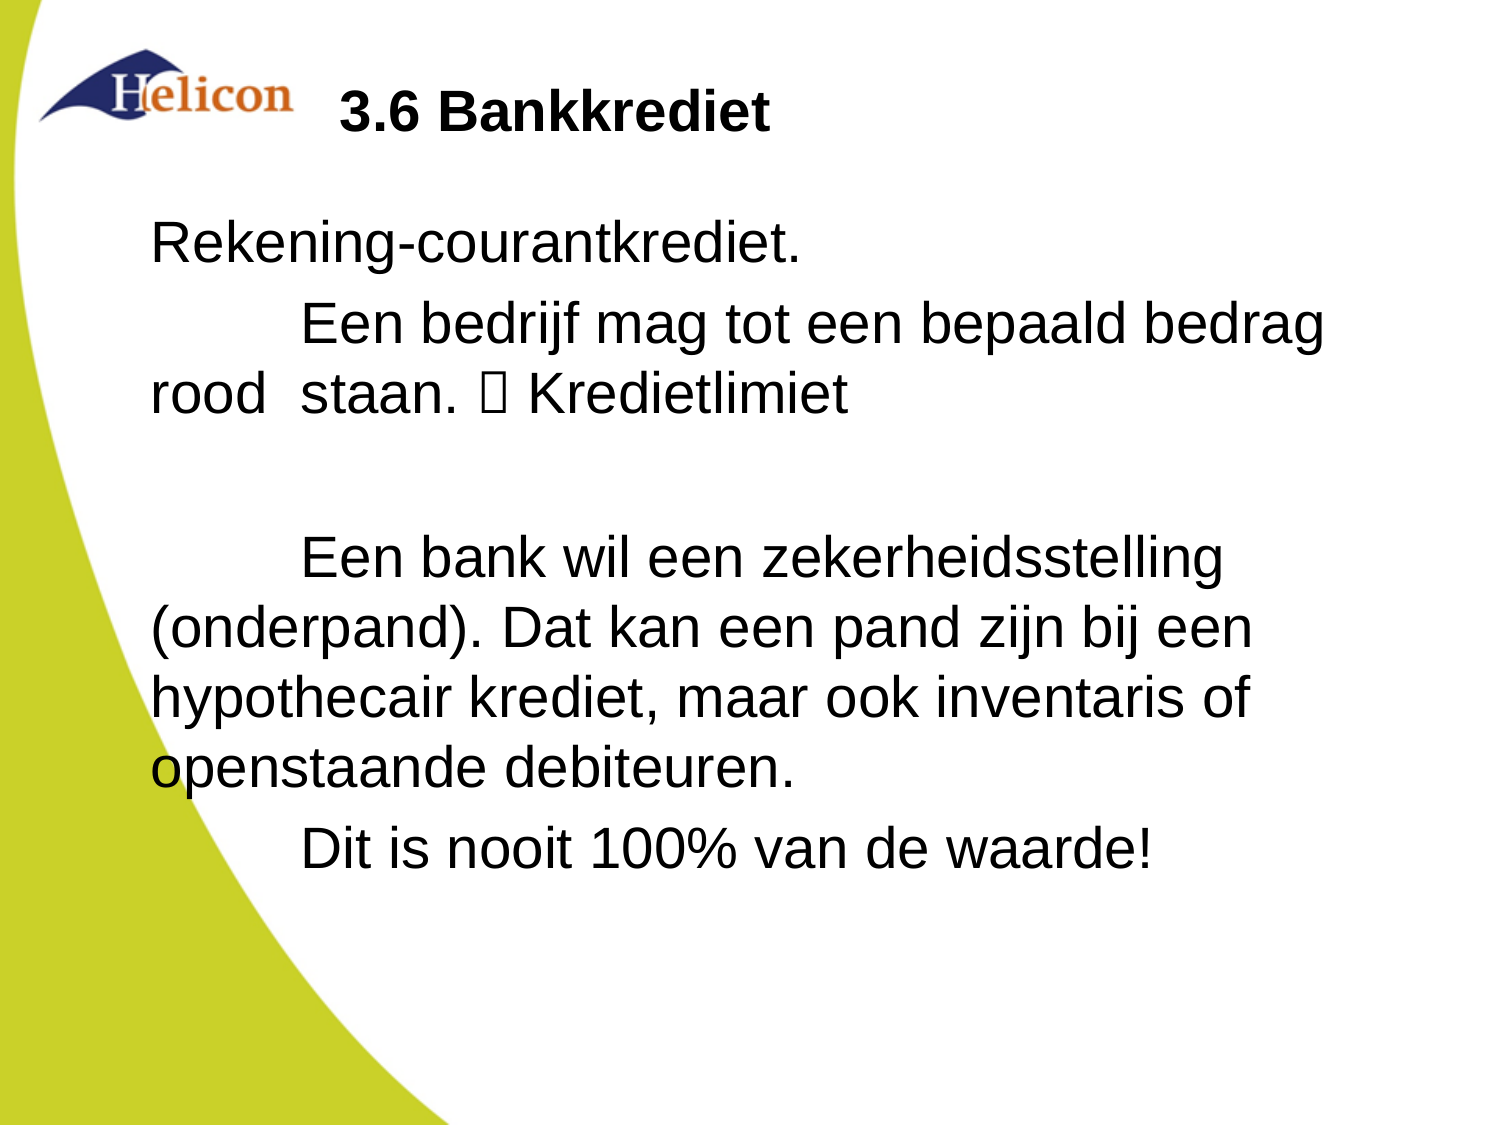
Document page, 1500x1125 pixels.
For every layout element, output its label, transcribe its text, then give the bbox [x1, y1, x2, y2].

title 3.6 Bankkrediet [324, 54, 1415, 161]
list Rekening-courantkrediet. Een bedrijf mag tot een bepaald bedrag rood staan.  Kredietlimiet Een bank wil een zekerheidsstelling (onderpand). Dat kan een pand zijn bij een hypothecair krediet, maar ook inventaris of openstaande debiteuren. Dit is nooit 100% van de waarde! [135, 196, 1425, 1005]
picture [0, 0, 1500, 1125]
